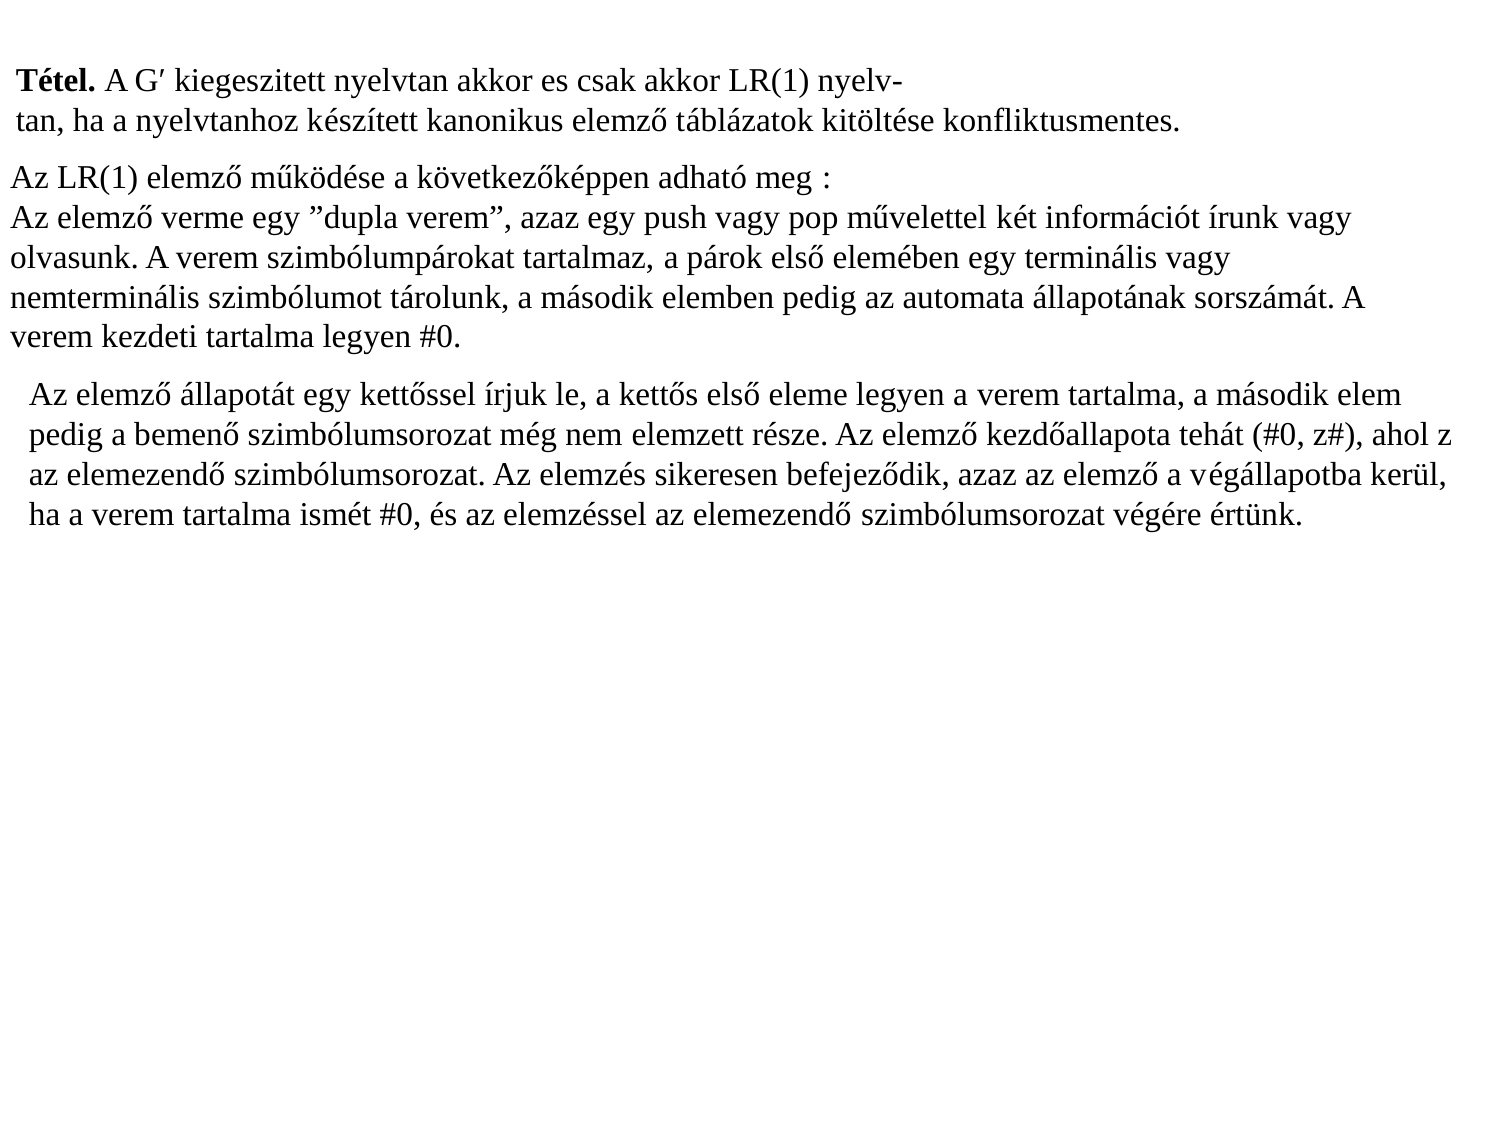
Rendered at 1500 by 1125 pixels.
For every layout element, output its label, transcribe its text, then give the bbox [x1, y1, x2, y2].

text_box Tétel. A G′ kiegeszitett nyelvtan akkor es csak akkor LR(1) nyelv- tan, ha a nyelvtanhoz készített kanonikus elemző táblázatok kitöltése konfliktusmentes. [1, 11, 1427, 146]
text_box Az LR(1) elemző működése a következőképpen adható meg : Az elemző verme egy ”dupla verem”, azaz egy push vagy pop művelettel két információt írunk vagy olvasunk. A verem szimbólumpárokat tartalmaz, a párok első elemében egy terminális vagy nemterminális szimbólumot tárolunk, a második elemben pedig az automata állapotának sorszámát. A verem kezdeti tartalma legyen #0. [0, 147, 1427, 362]
text_box Az elemző állapotát egy kettőssel írjuk le, a kettős első eleme legyen a verem tartalma, a második elem pedig a bemenő szimbólumsorozat még nem elemzett része. Az elemző kezdőallapota tehát (#0, z#), ahol z az elemezendő szimbólumsorozat. Az elemzés sikeresen befejeződik, azaz az elemző a végállapotba kerül, ha a verem tartalma ismét #0, és az elemzéssel az elemezendő szimbólumsorozat végére értünk. [14, 364, 1477, 540]
